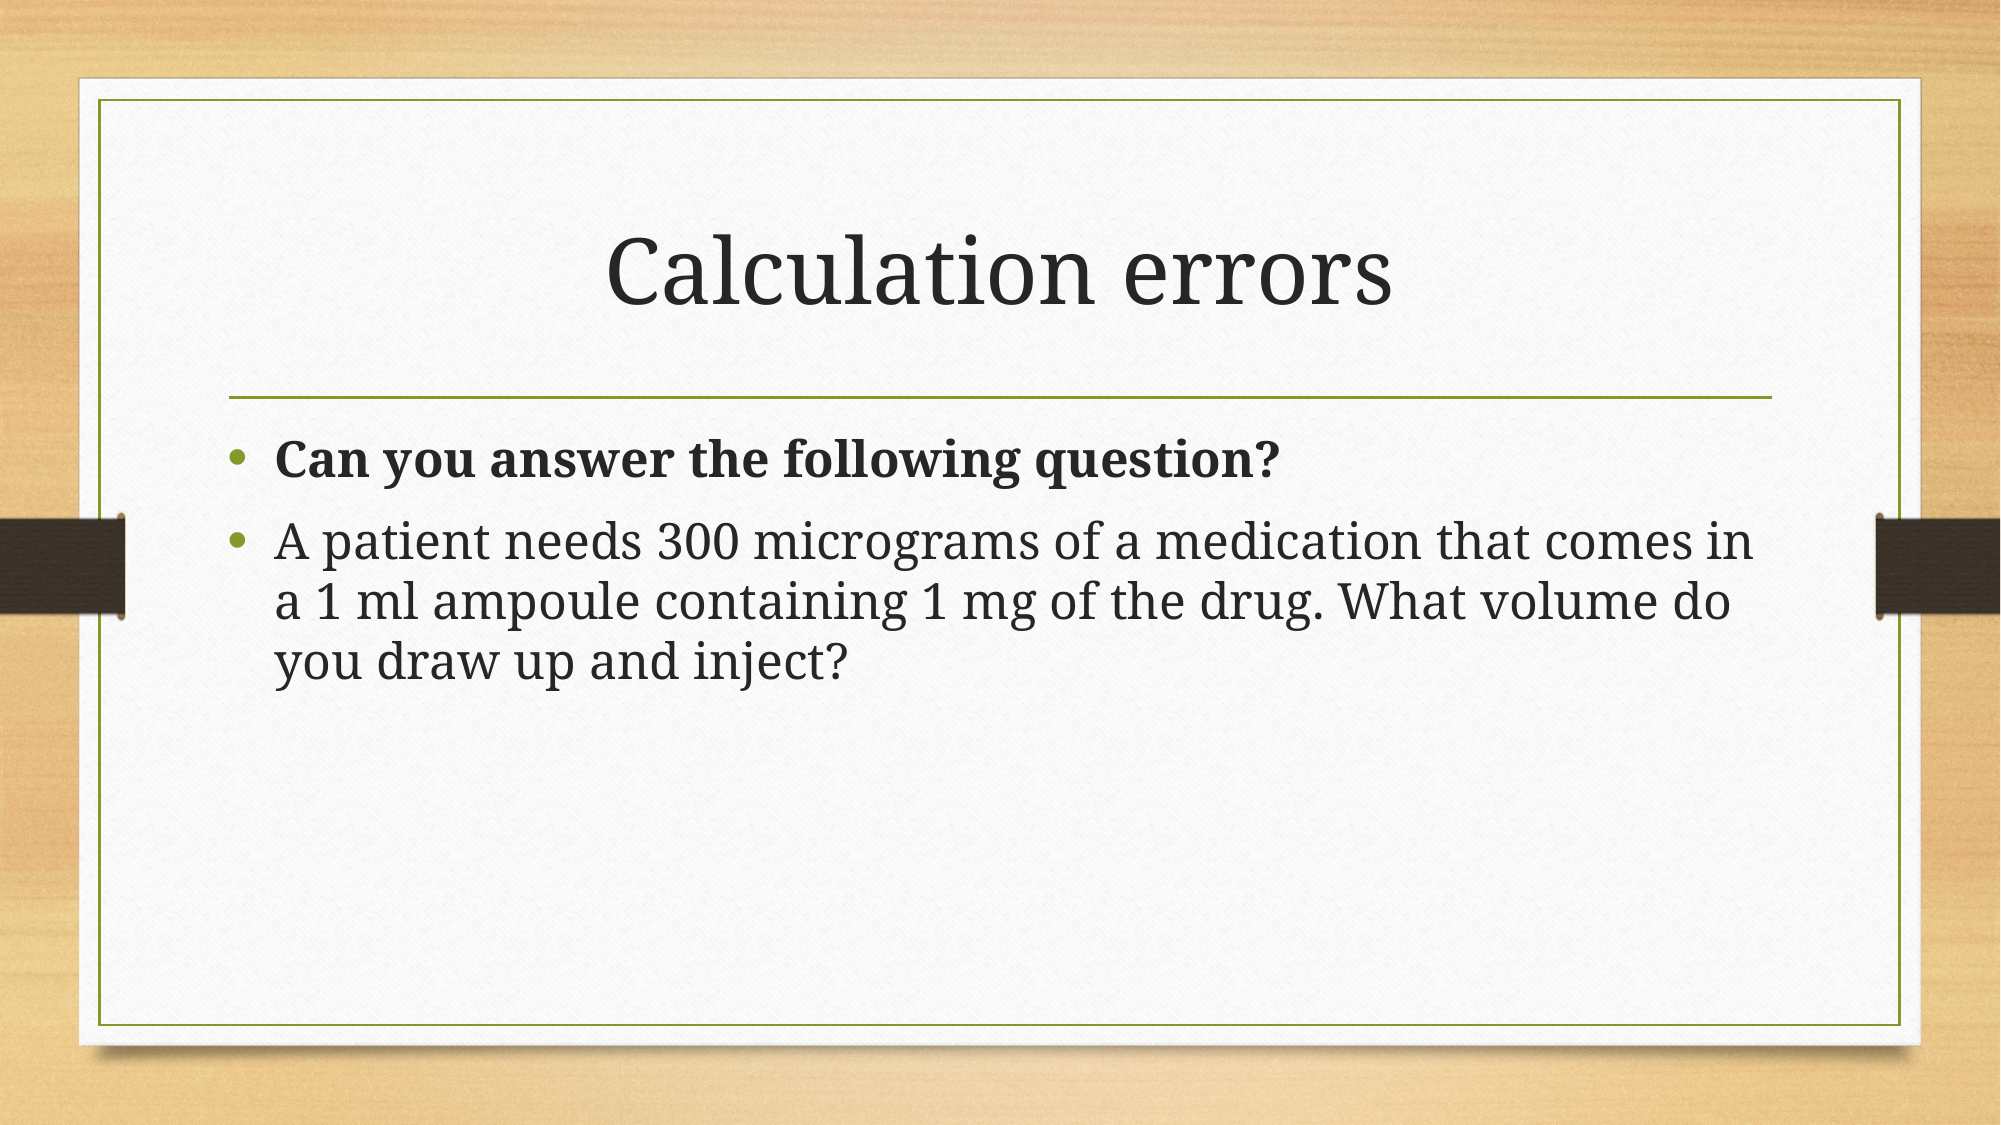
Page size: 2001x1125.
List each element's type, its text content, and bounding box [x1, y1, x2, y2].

title Calculation errors [212, 161, 1788, 375]
list Can you answer the following question? A patient needs 300 micrograms of a medication that comes in a 1 ml ampoule containing 1 mg of the drug. What volume do you draw up and inject? [212, 419, 1788, 964]
picture [0, 0, 2001, 1125]
